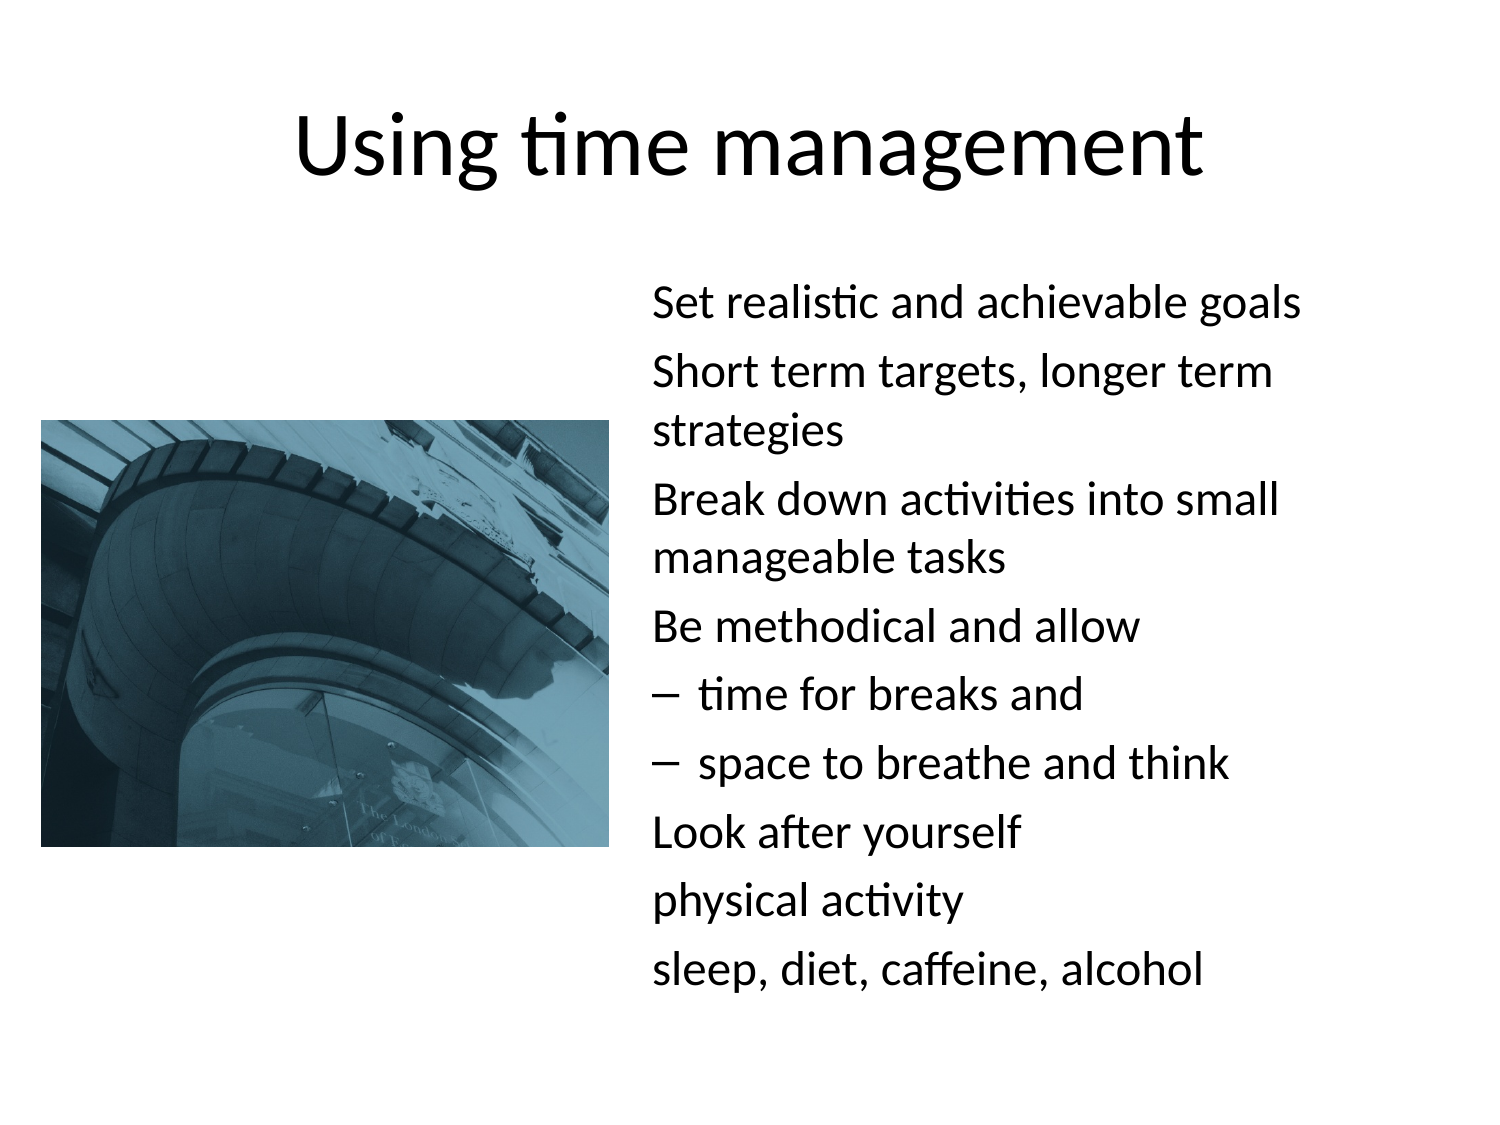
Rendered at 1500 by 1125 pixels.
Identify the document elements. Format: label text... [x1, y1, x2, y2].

list [301, 680, 1500, 1006]
list Set realistic and achievable goals Short term targets, longer term strategies Break down activities into small manageable tasks Be methodical and allow time for breaks and space to breathe and think Look after yourself physical activity sleep, diet, caffeine, alcohol [563, 262, 1425, 680]
picture [40, 420, 609, 847]
title Using time management [75, 45, 1425, 233]
